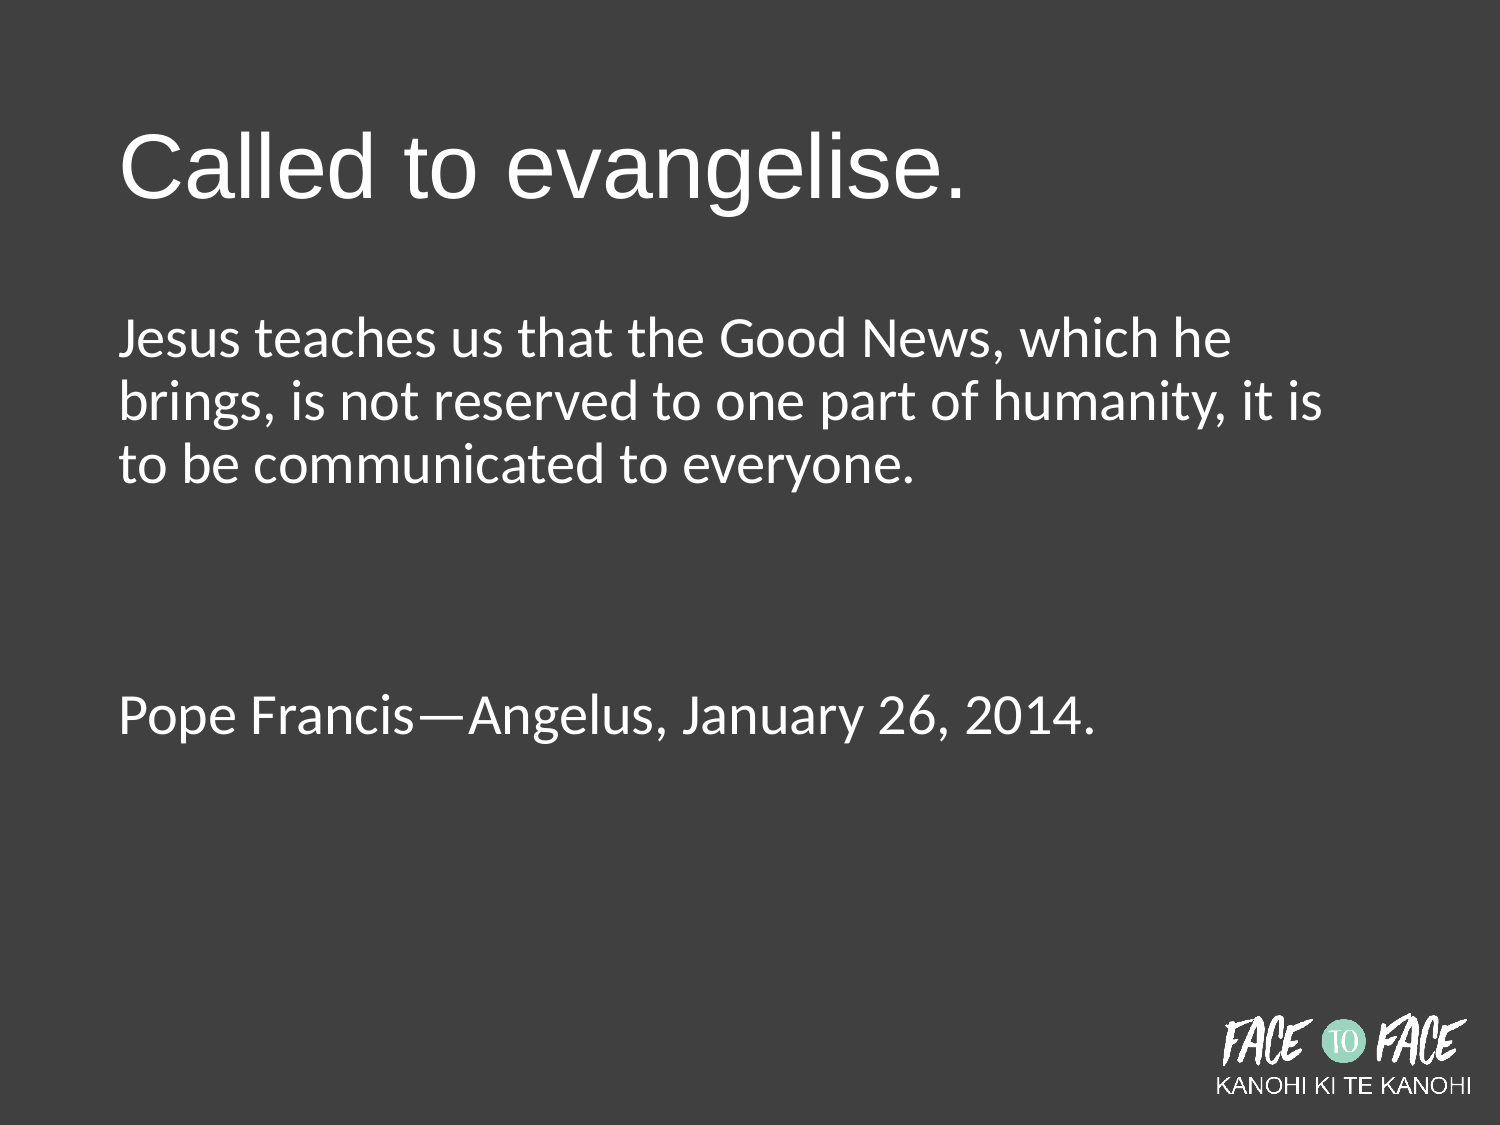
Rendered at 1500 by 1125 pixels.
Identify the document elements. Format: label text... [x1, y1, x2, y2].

list Jesus teaches us that the Good News, which he brings, is not reserved to one part of humanity, it is to be communicated to everyone. Pope Francis—Angelus, January 26, 2014. [103, 299, 1397, 1014]
picture [1215, 1013, 1472, 1101]
title Called to evangelise. [103, 59, 1397, 278]
